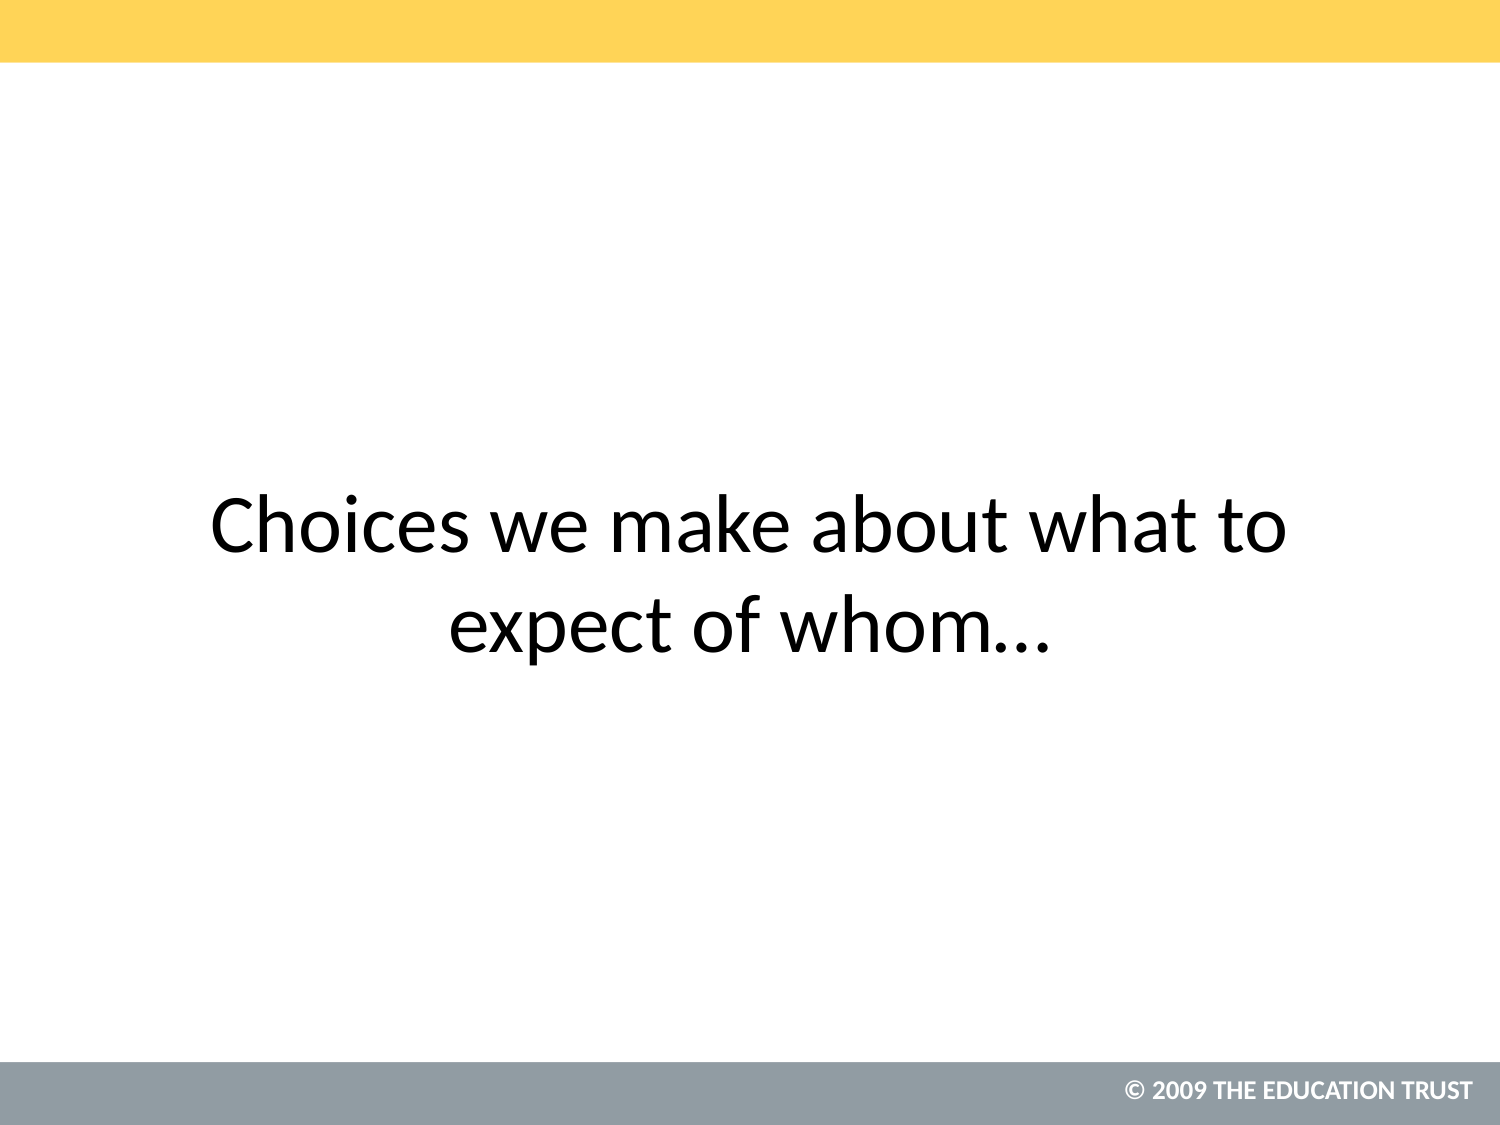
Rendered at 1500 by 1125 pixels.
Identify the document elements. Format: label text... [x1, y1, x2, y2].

title Choices we make about what to expect of whom… [112, 274, 1388, 863]
